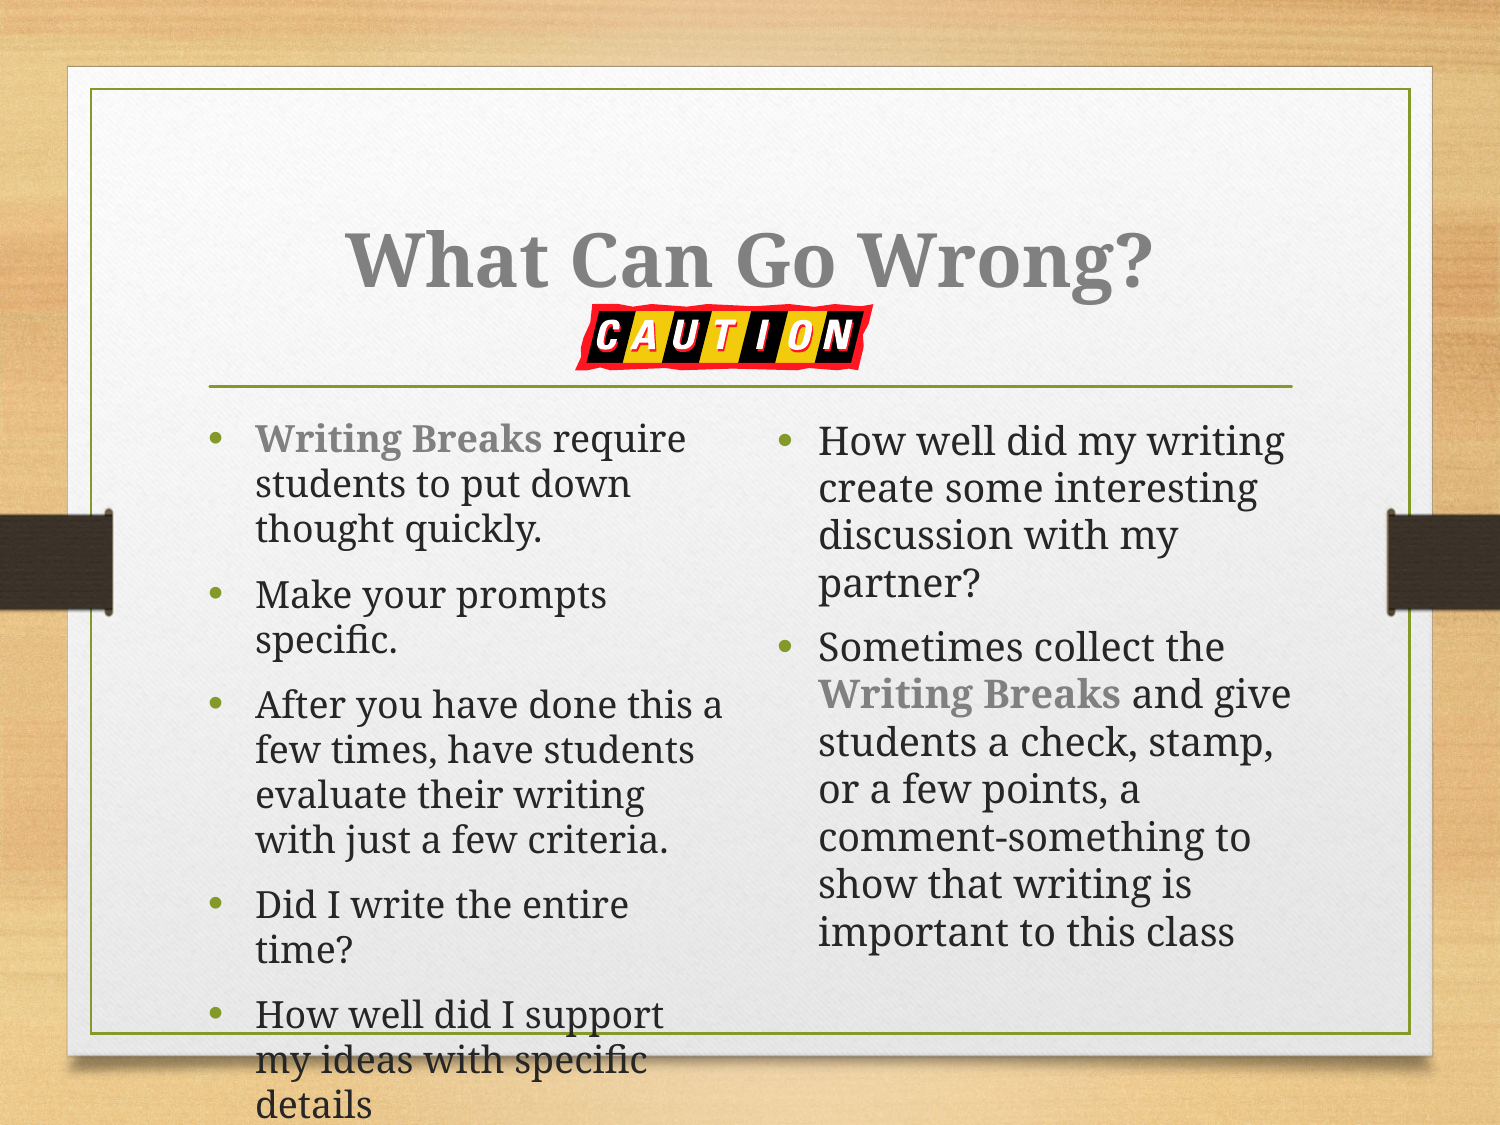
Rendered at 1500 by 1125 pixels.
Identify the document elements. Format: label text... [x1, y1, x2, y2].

title What Can Go Wrong? [193, 150, 1309, 365]
list How well did my writing create some interesting discussion with my partner? Sometimes collect the Writing Breaks and give students a check, stamp, or a few points, a comment-something to show that writing is important to this class [761, 408, 1310, 974]
picture [0, 0, 1500, 1125]
list Writing Breaks require students to put down thought quickly. Make your prompts specific. After you have done this a few times, have students evaluate their writing with just a few criteria. Did I write the entire time? How well did I support my ideas with specific details [193, 408, 741, 974]
